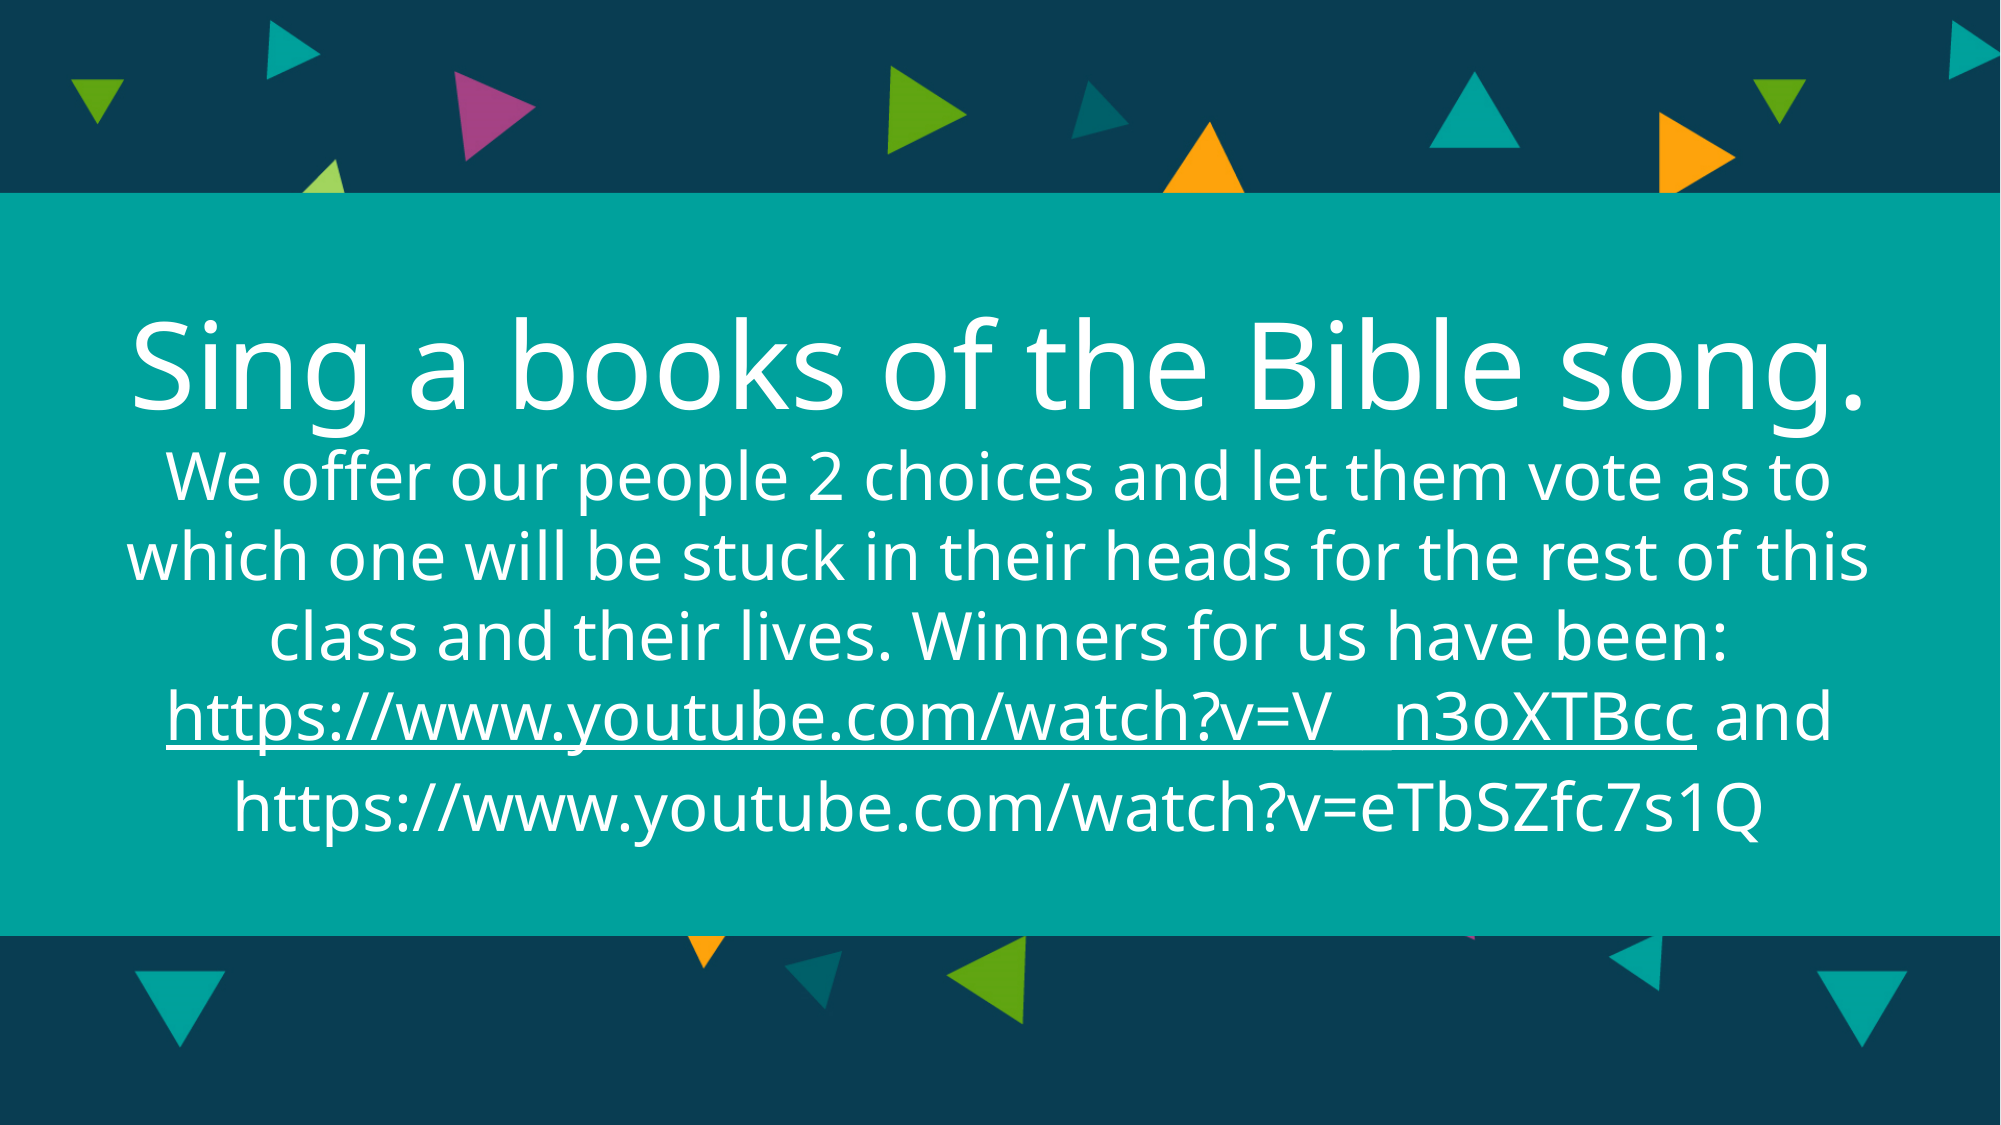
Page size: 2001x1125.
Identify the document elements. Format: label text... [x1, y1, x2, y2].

picture [0, 0, 2001, 192]
picture [0, 194, 2001, 1125]
text_box Sing a books of the Bible song. We offer our people 2 choices and let them vote as to which one will be stuck in their heads for the rest of this class and their lives. Winners for us have been: https://www.youtube.com/watch?v=V__n3oXTBcc and https://www.youtube.com/watch?v=eTbSZfc7s1Q [107, 281, 1893, 852]
text_box [0, 192, 2000, 937]
